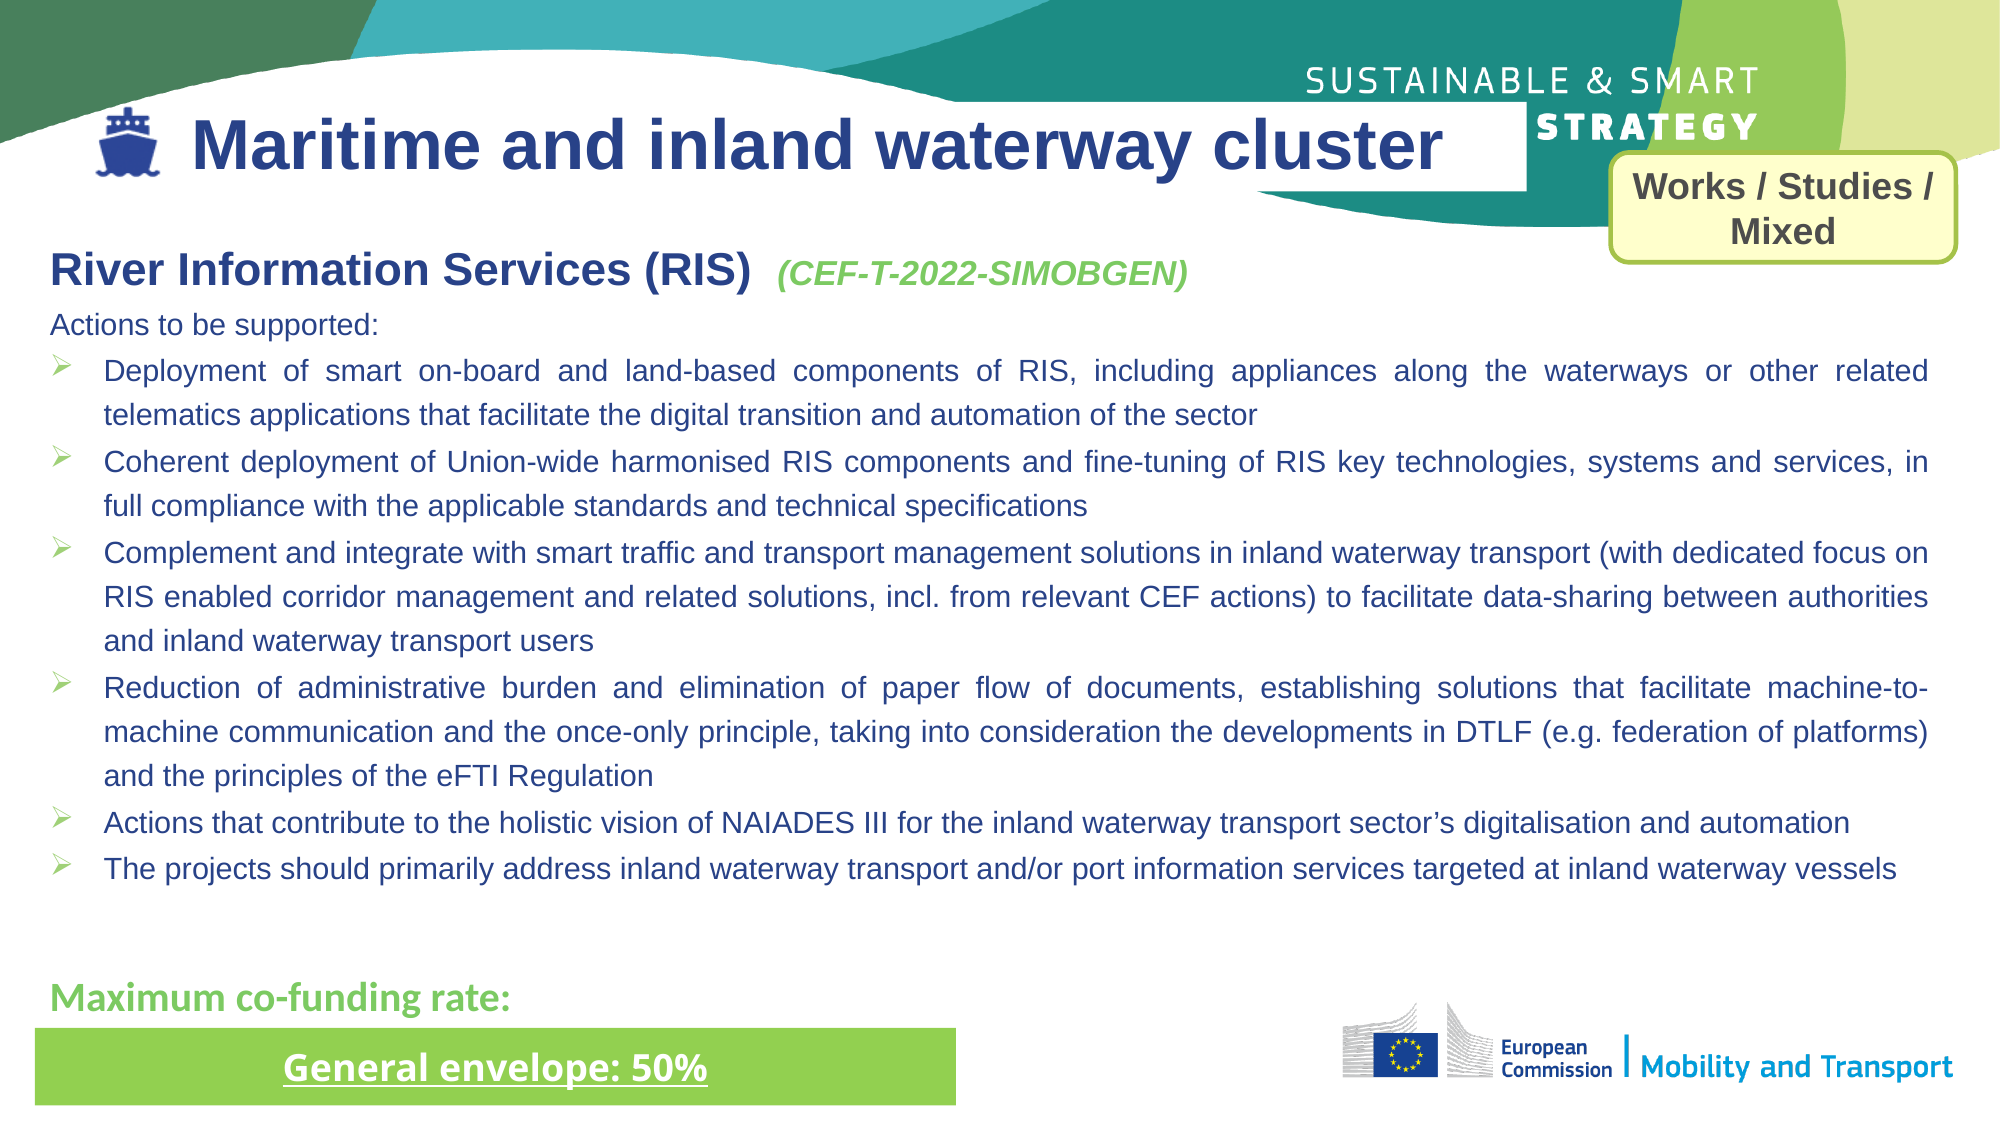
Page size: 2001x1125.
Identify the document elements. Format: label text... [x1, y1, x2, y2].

text_box Maximum co-funding rate: [34, 962, 699, 1028]
picture [0, 0, 2000, 227]
picture [1901, 1065, 1907, 1073]
text_box Works / Studies / Mixed [1610, 152, 1956, 263]
list River Information Services (RIS) (CEF-T-2022-SIMOBGEN) Actions to be supported: Deployment of smart on-board and land-based components of RIS, including appliances along the waterways or other related telematics applications that facilitate the digital transition and automation of the sector Coherent deployment of Union-wide harmonised RIS components and fine-tuning of RIS key technologies, systems and services, in full compliance with the applicable standards and technical specifications Complement and integrate with smart traffic and transport management solutions in inland waterway transport (with dedicated focus on RIS enabled corridor management and related solutions, incl. from relevant CEF actions) to facilitate data-sharing between authorities and inland waterway transport users Reduction of administrative burden and elimination of paper flow of documents, establishing solutions that facilitate machine-to-machine communication and the once-only principle, taking into consideration the developments in DTLF (e.g. federation of platforms) and the principles of the eFTI Regulation Actions that contribute to the holistic vision of NAIADES III for the inland waterway transport sector’s digitalisation and automation The projects should primarily address inland waterway transport and/or port information services targeted at inland waterway vessels [34, 220, 1945, 975]
text_box General envelope: 50% [34, 1027, 956, 1106]
picture [1342, 1002, 1953, 1083]
title Maritime and inland waterway cluster [176, 101, 1527, 192]
